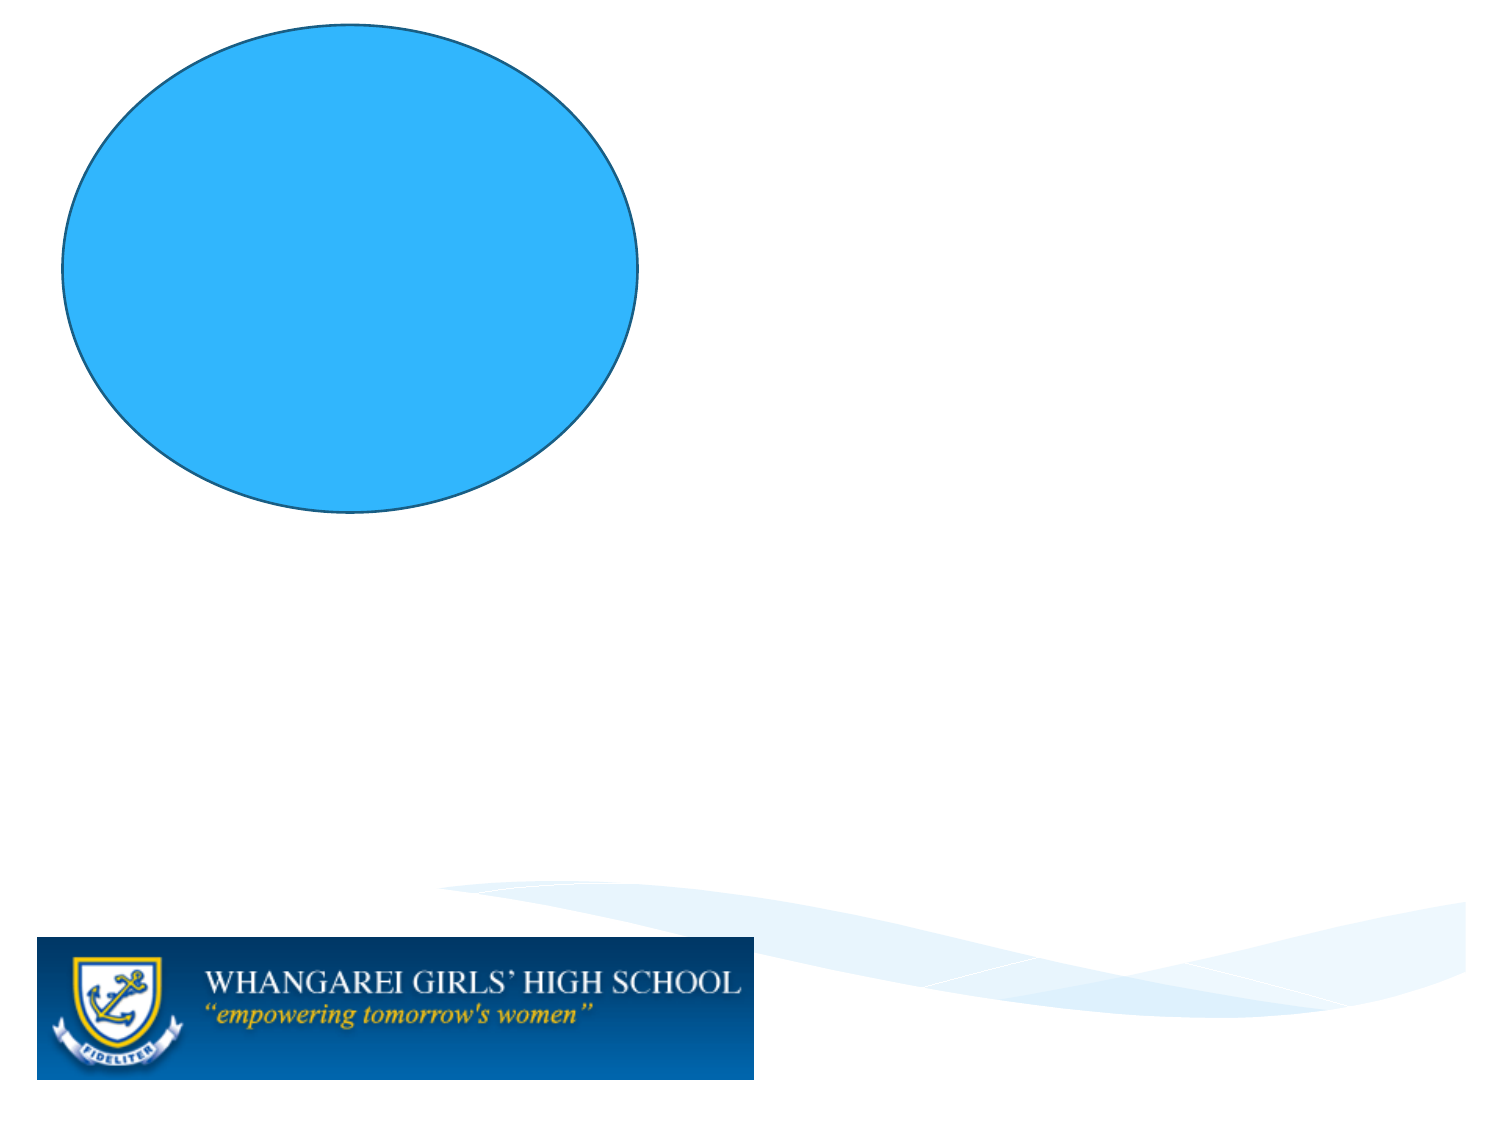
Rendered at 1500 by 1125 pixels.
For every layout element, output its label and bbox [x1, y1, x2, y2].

text_box [61, 23, 639, 514]
picture [37, 937, 754, 1080]
